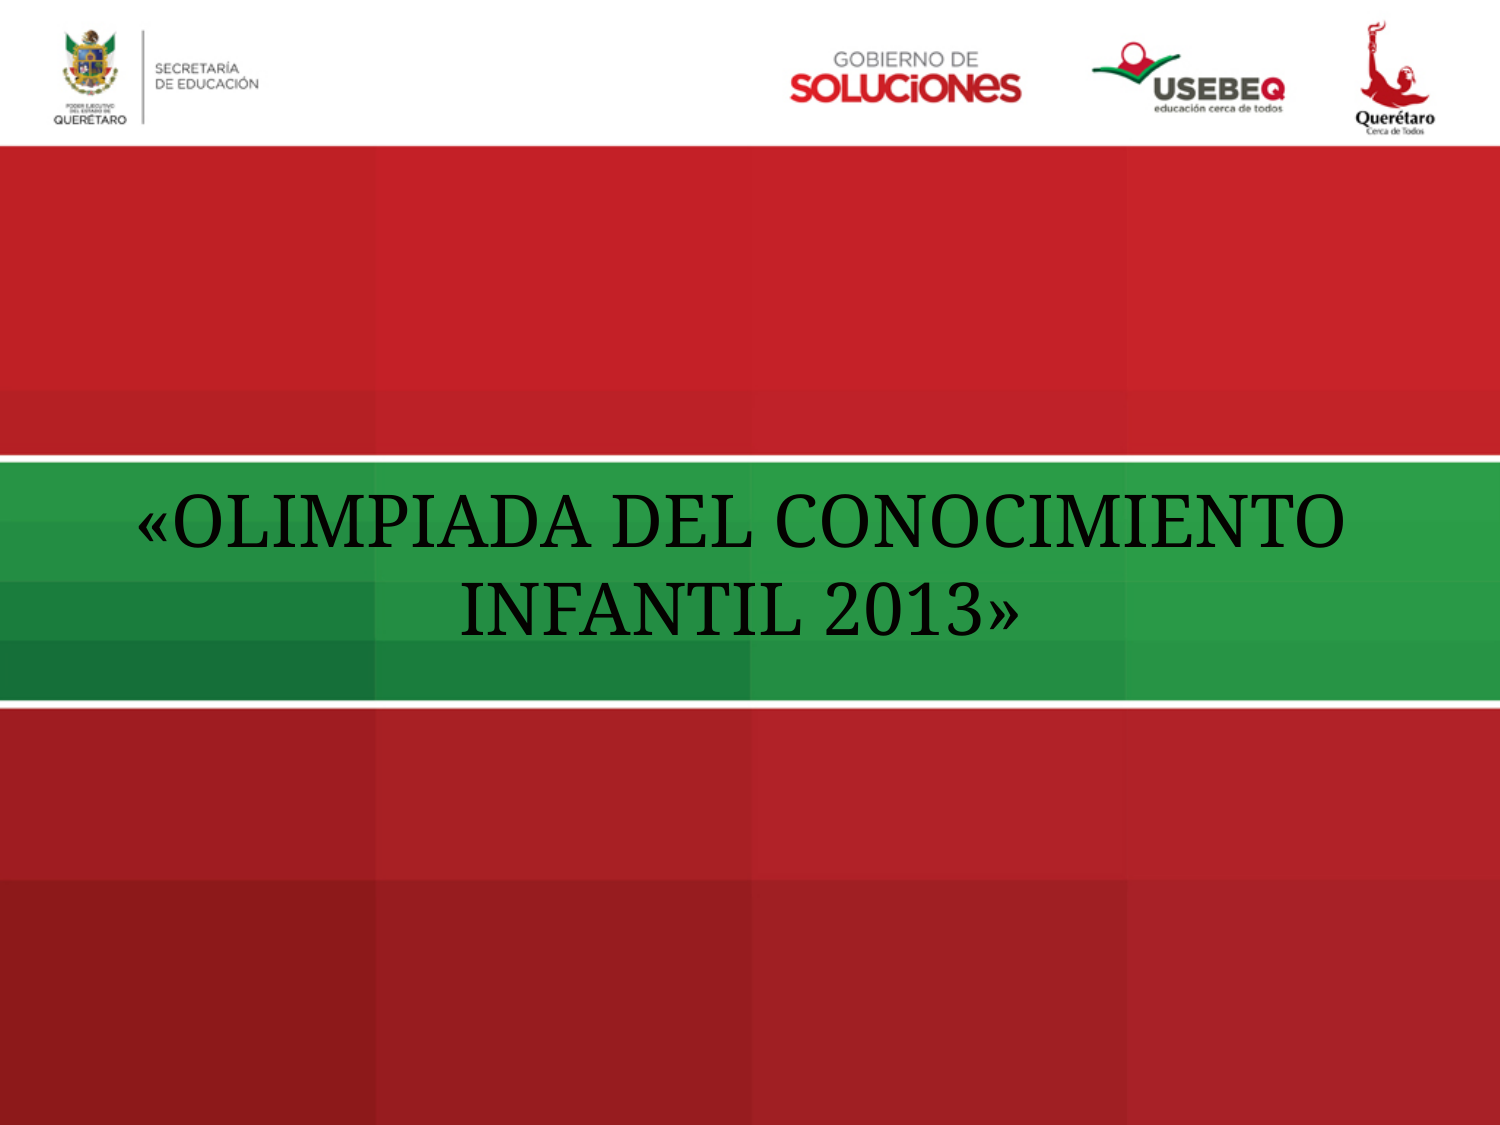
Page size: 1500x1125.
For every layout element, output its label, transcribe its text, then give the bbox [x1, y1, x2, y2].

text_box «OLIMPIADA DEL CONOCIMIENTO INFANTIL 2013» [0, 467, 1483, 745]
picture [0, 0, 1500, 1125]
